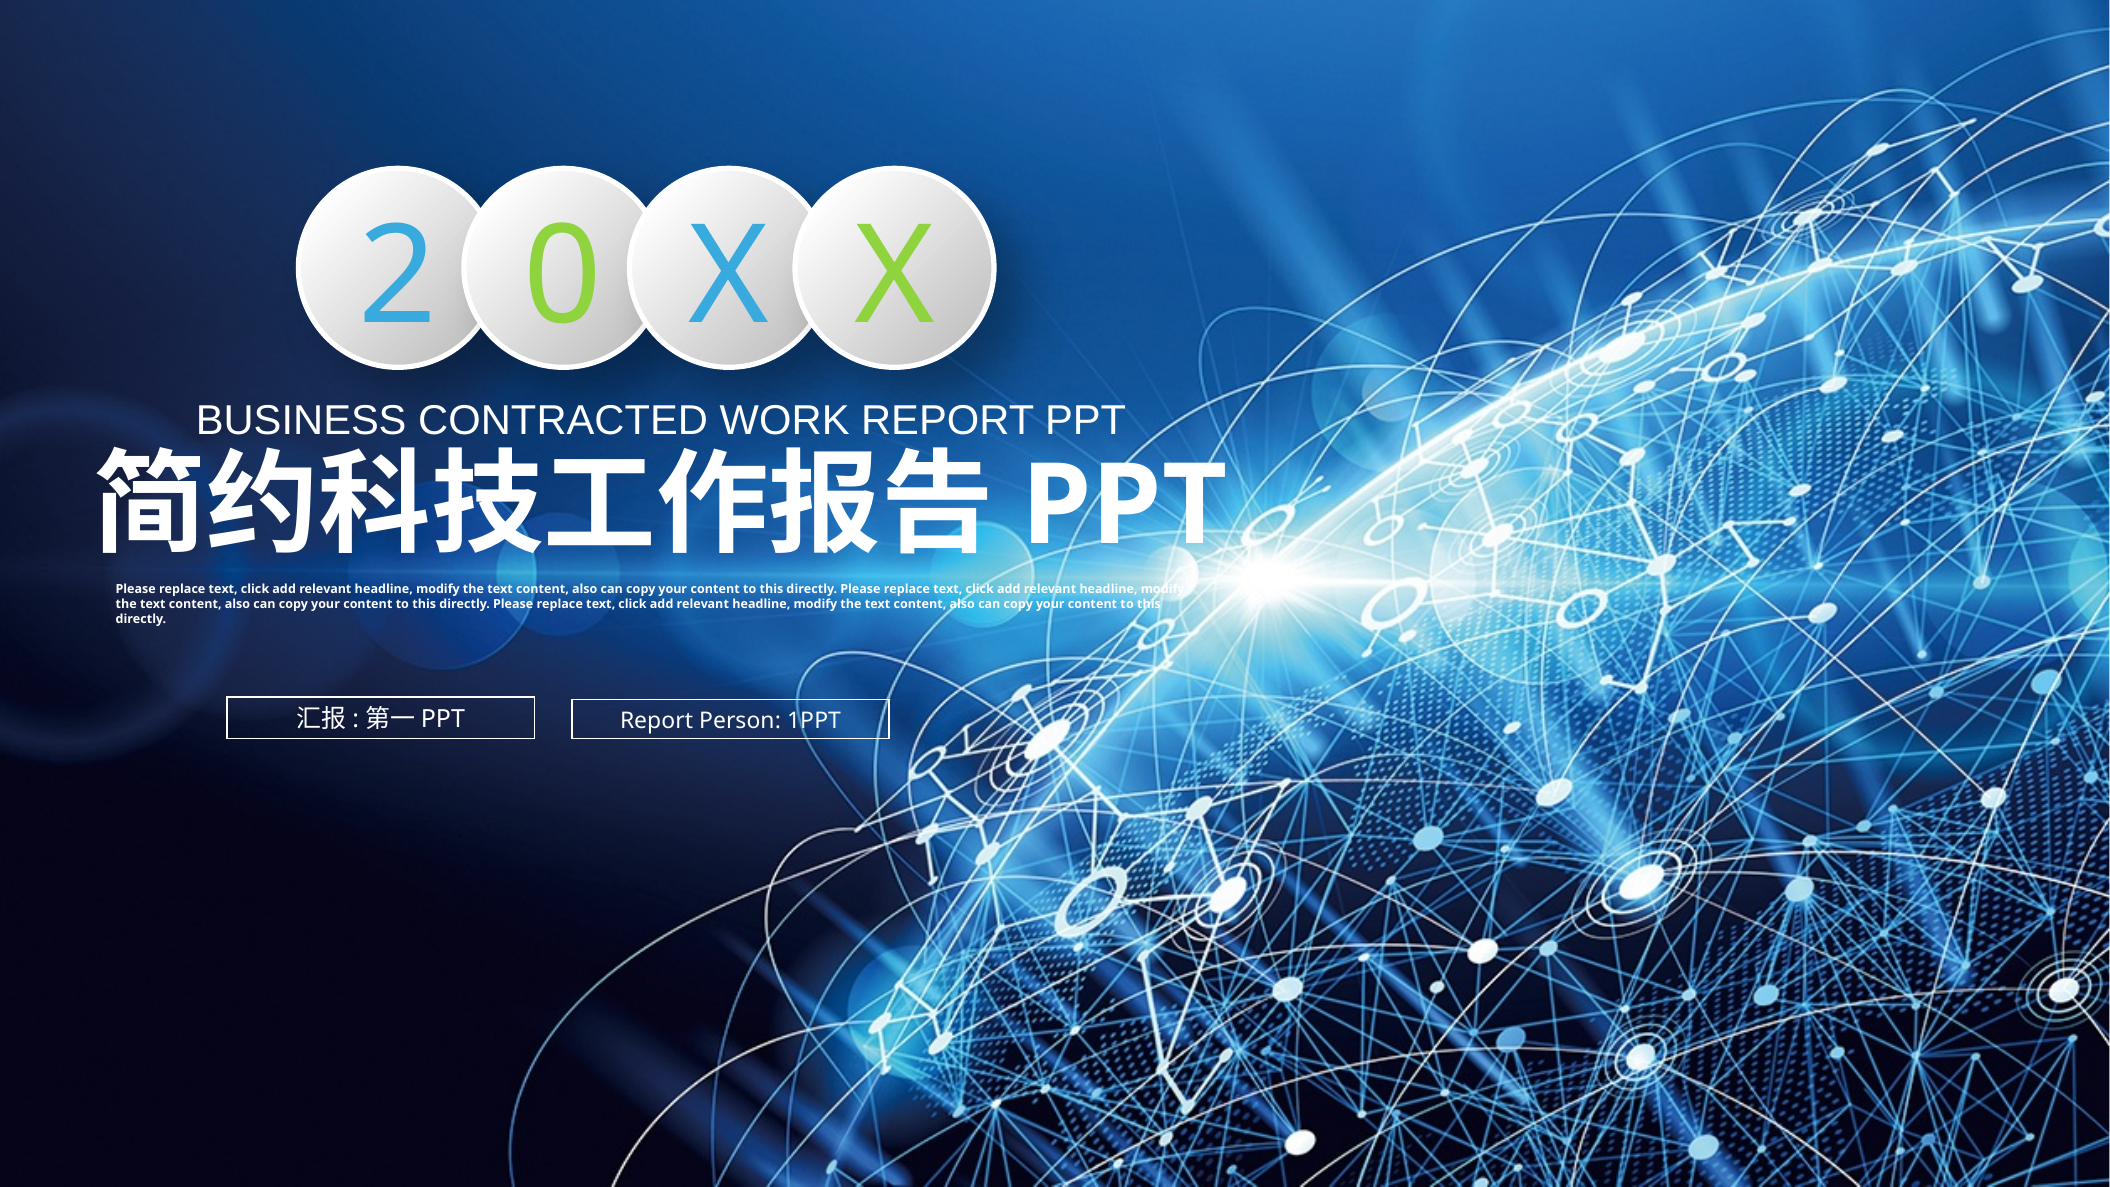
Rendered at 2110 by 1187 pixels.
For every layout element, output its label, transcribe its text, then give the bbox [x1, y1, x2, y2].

text_box [0, 0, 2110, 1187]
text_box X [793, 167, 996, 369]
text_box Report Person: 1PPT [571, 699, 890, 739]
text_box 2 [297, 167, 481, 369]
text_box 汇报:第一PPT [227, 696, 535, 739]
text_box 0 [462, 167, 646, 369]
text_box 简约科技工作报告PPT [46, 431, 1276, 567]
text_box BUSINESS CONTRACTED WORK REPORT PPT [116, 393, 1206, 431]
text_box X [628, 167, 812, 369]
text_box Please replace text, click add relevant headline, modify the text content, also can copy your content to this directly. Please replace text, click add relevant headline, modify the text content, also can copy your content to this directly. Please replace text, click add relevant headline, modify the text content, also can copy your content to this directly. [115, 581, 1207, 627]
